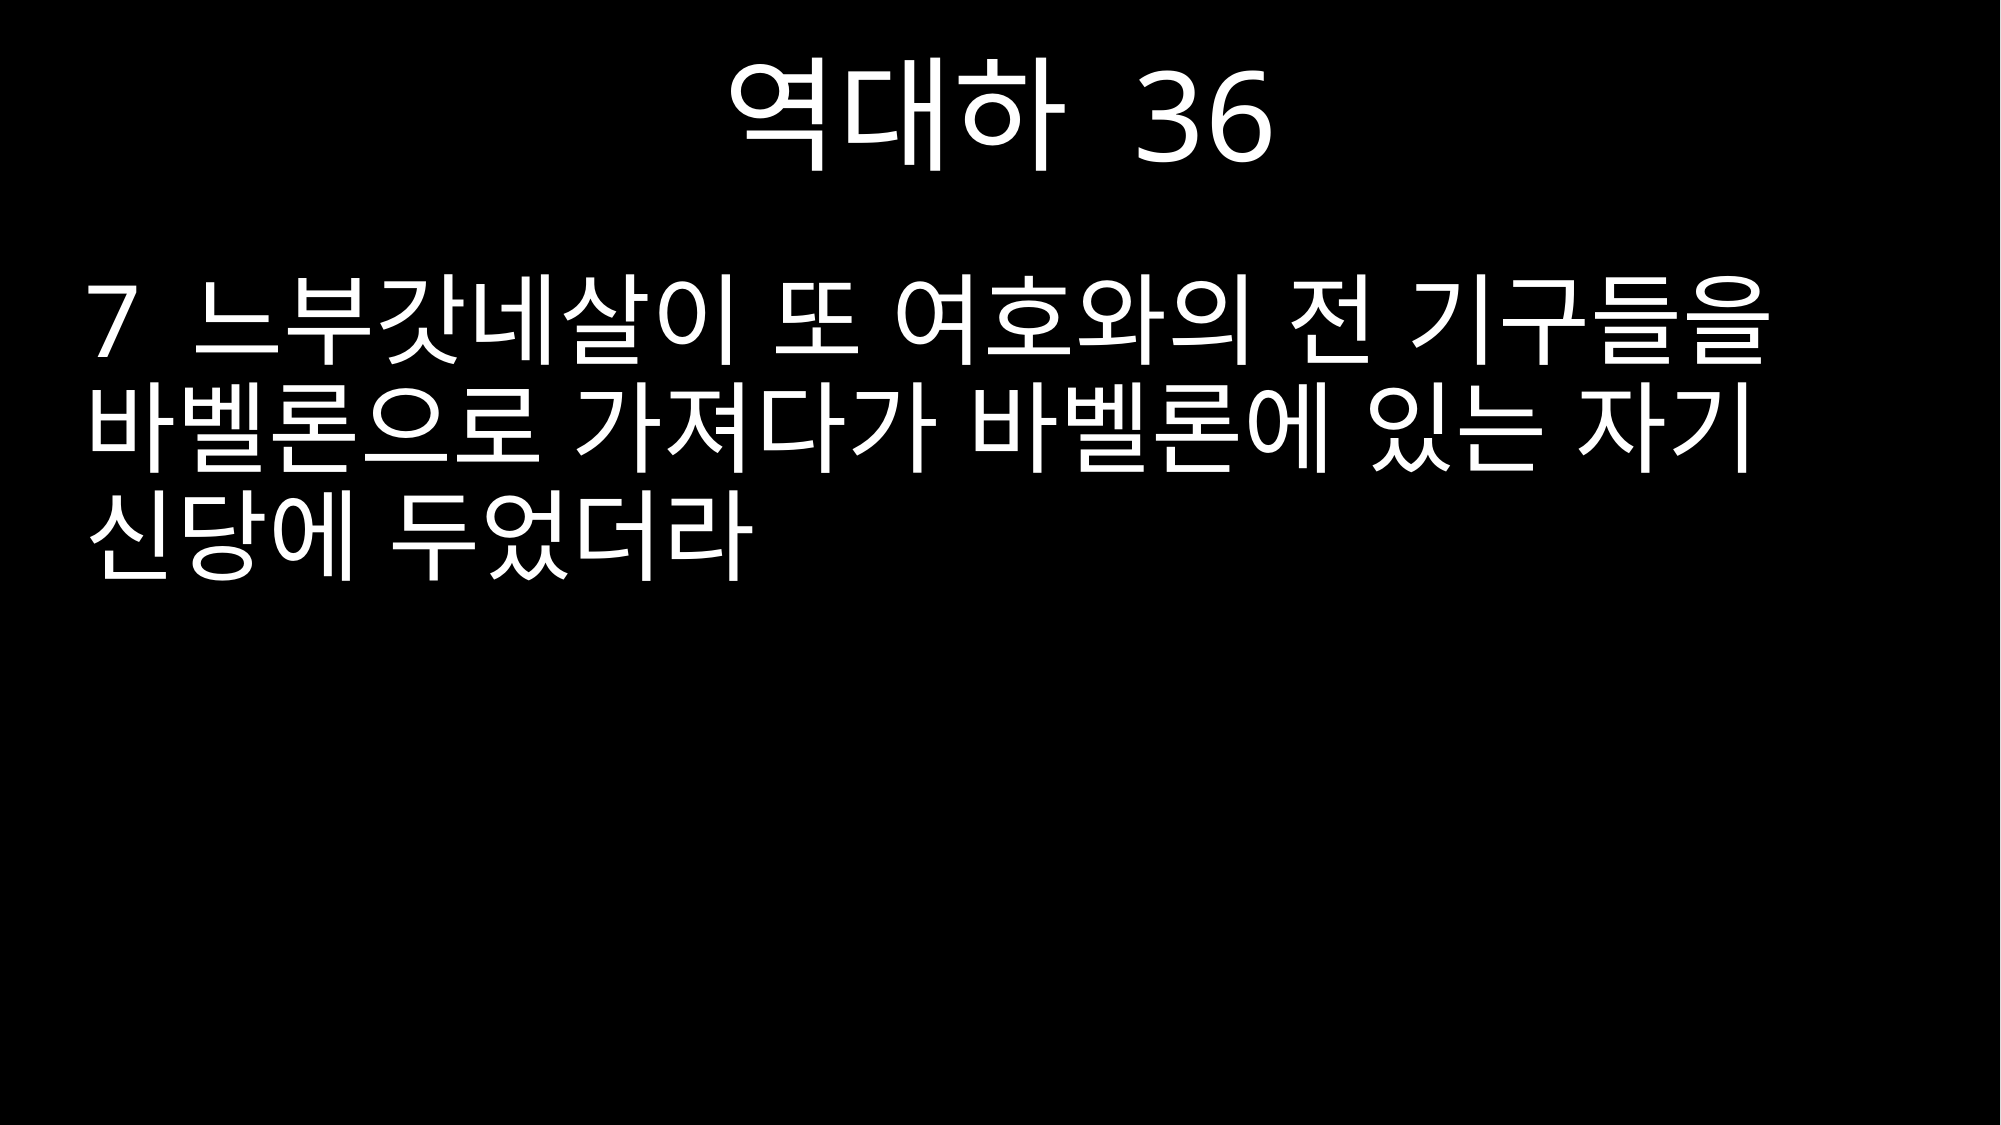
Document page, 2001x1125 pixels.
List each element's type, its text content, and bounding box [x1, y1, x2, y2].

picture [0, 0, 2001, 1125]
footer 역대하 36 [0, 32, 2000, 192]
list 7 느부갓네살이 또 여호와의 전 기구들을 바벨론으로 가져다가 바벨론에 있는 자기 신당에 두었더라 [69, 263, 1953, 423]
